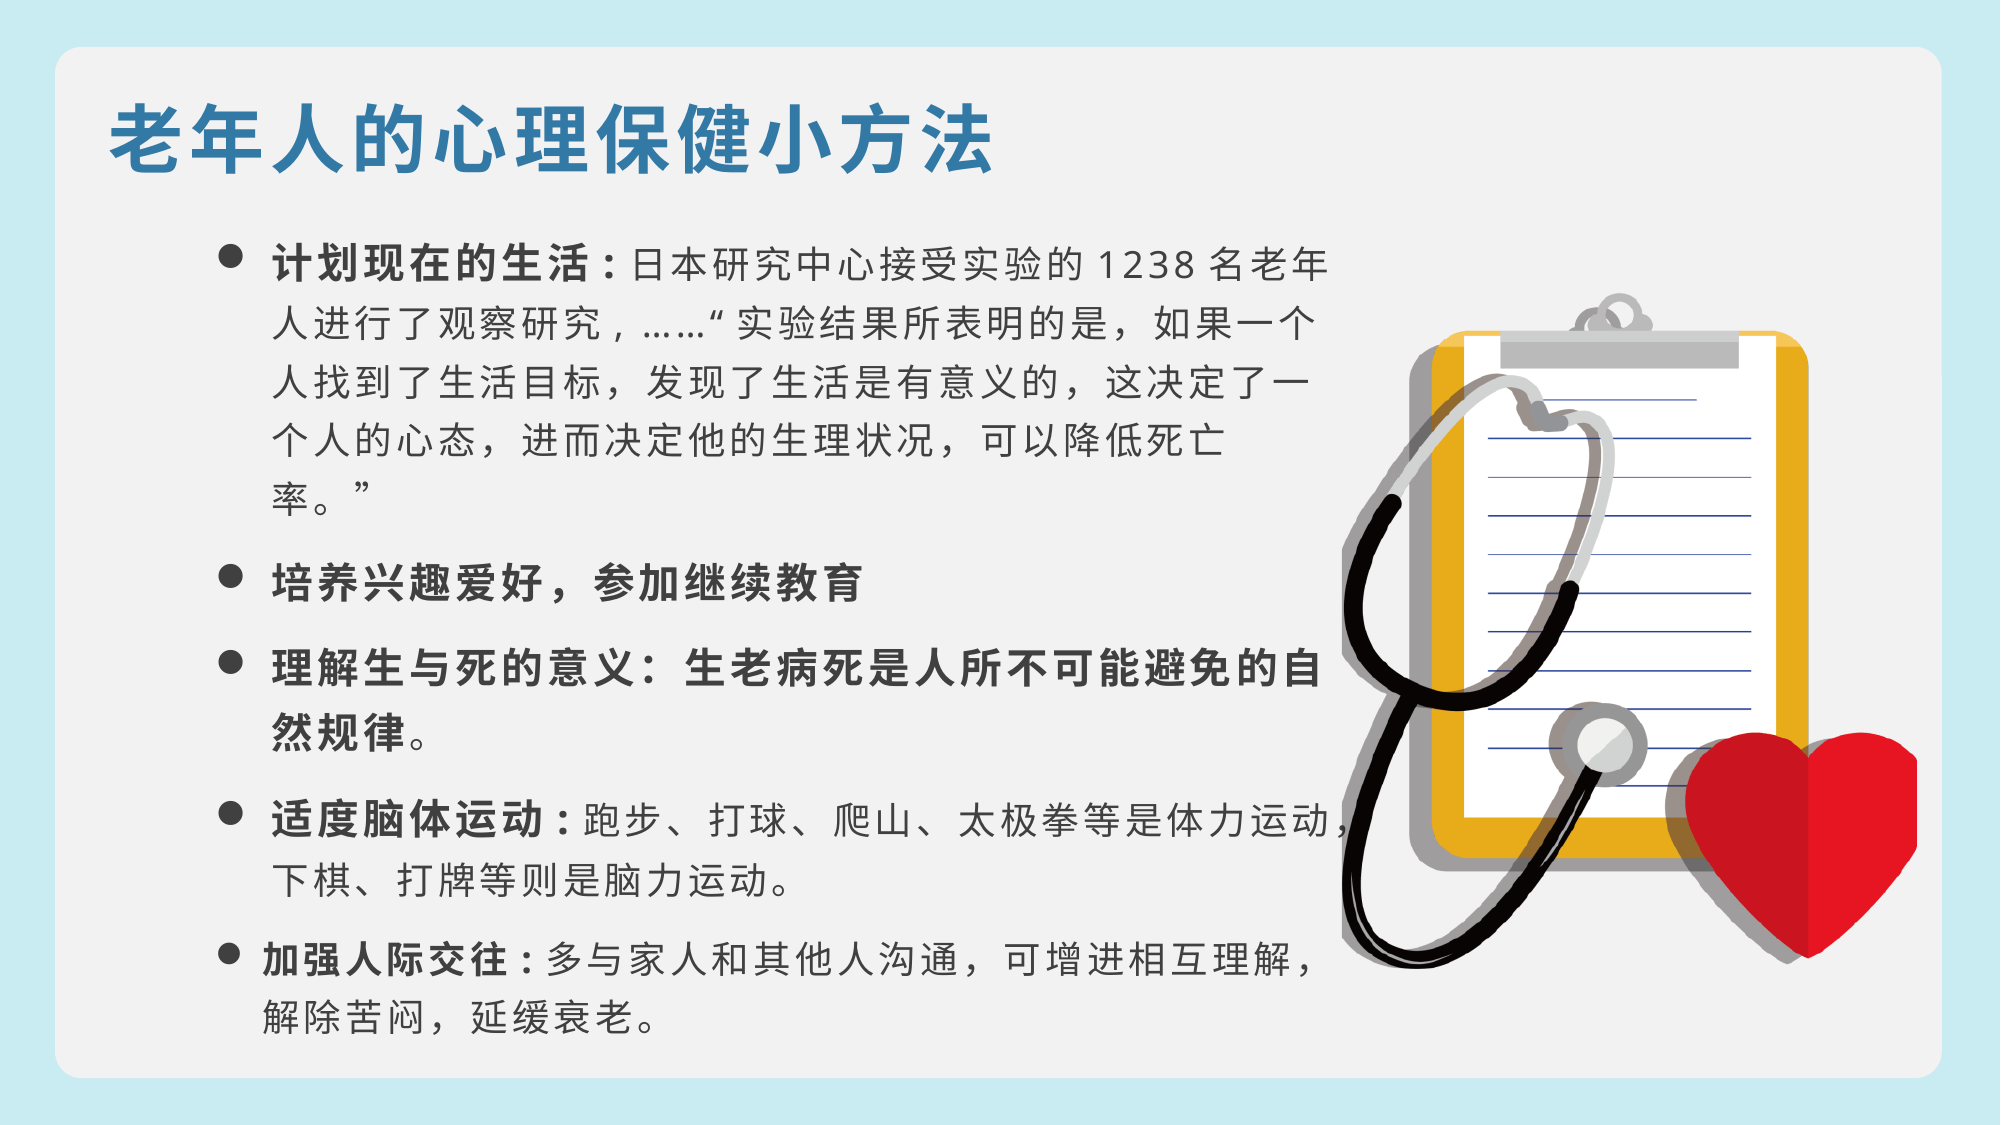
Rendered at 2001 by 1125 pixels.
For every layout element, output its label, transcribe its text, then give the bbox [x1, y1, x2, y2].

text_box 老年人的心理保健小方法 [93, 59, 1475, 215]
text_box [52, 44, 1944, 1081]
text_box 计划现在的生活:日本研究中心接受实验的1238名老年人进行了观察研究, ……“实验结果所表明的是，如果一个人找到了生活目标，发现了生活是有意义的，这决定了一个人的心态，进而决定他的生理状况，可以降低死亡率。” 培养兴趣爱好，参加继续教育 理解生与死的意义：生老病死是人所不可能避免的自然规律。 适度脑体运动:跑步、打球、爬山、太极拳等是体力运动，下棋、打牌等则是脑力运动。 加强人际交往:多与家人和其他人沟通，可增进相互理解，解除苦闷，延缓衰老。 [200, 215, 1363, 1060]
picture [1341, 292, 1918, 969]
